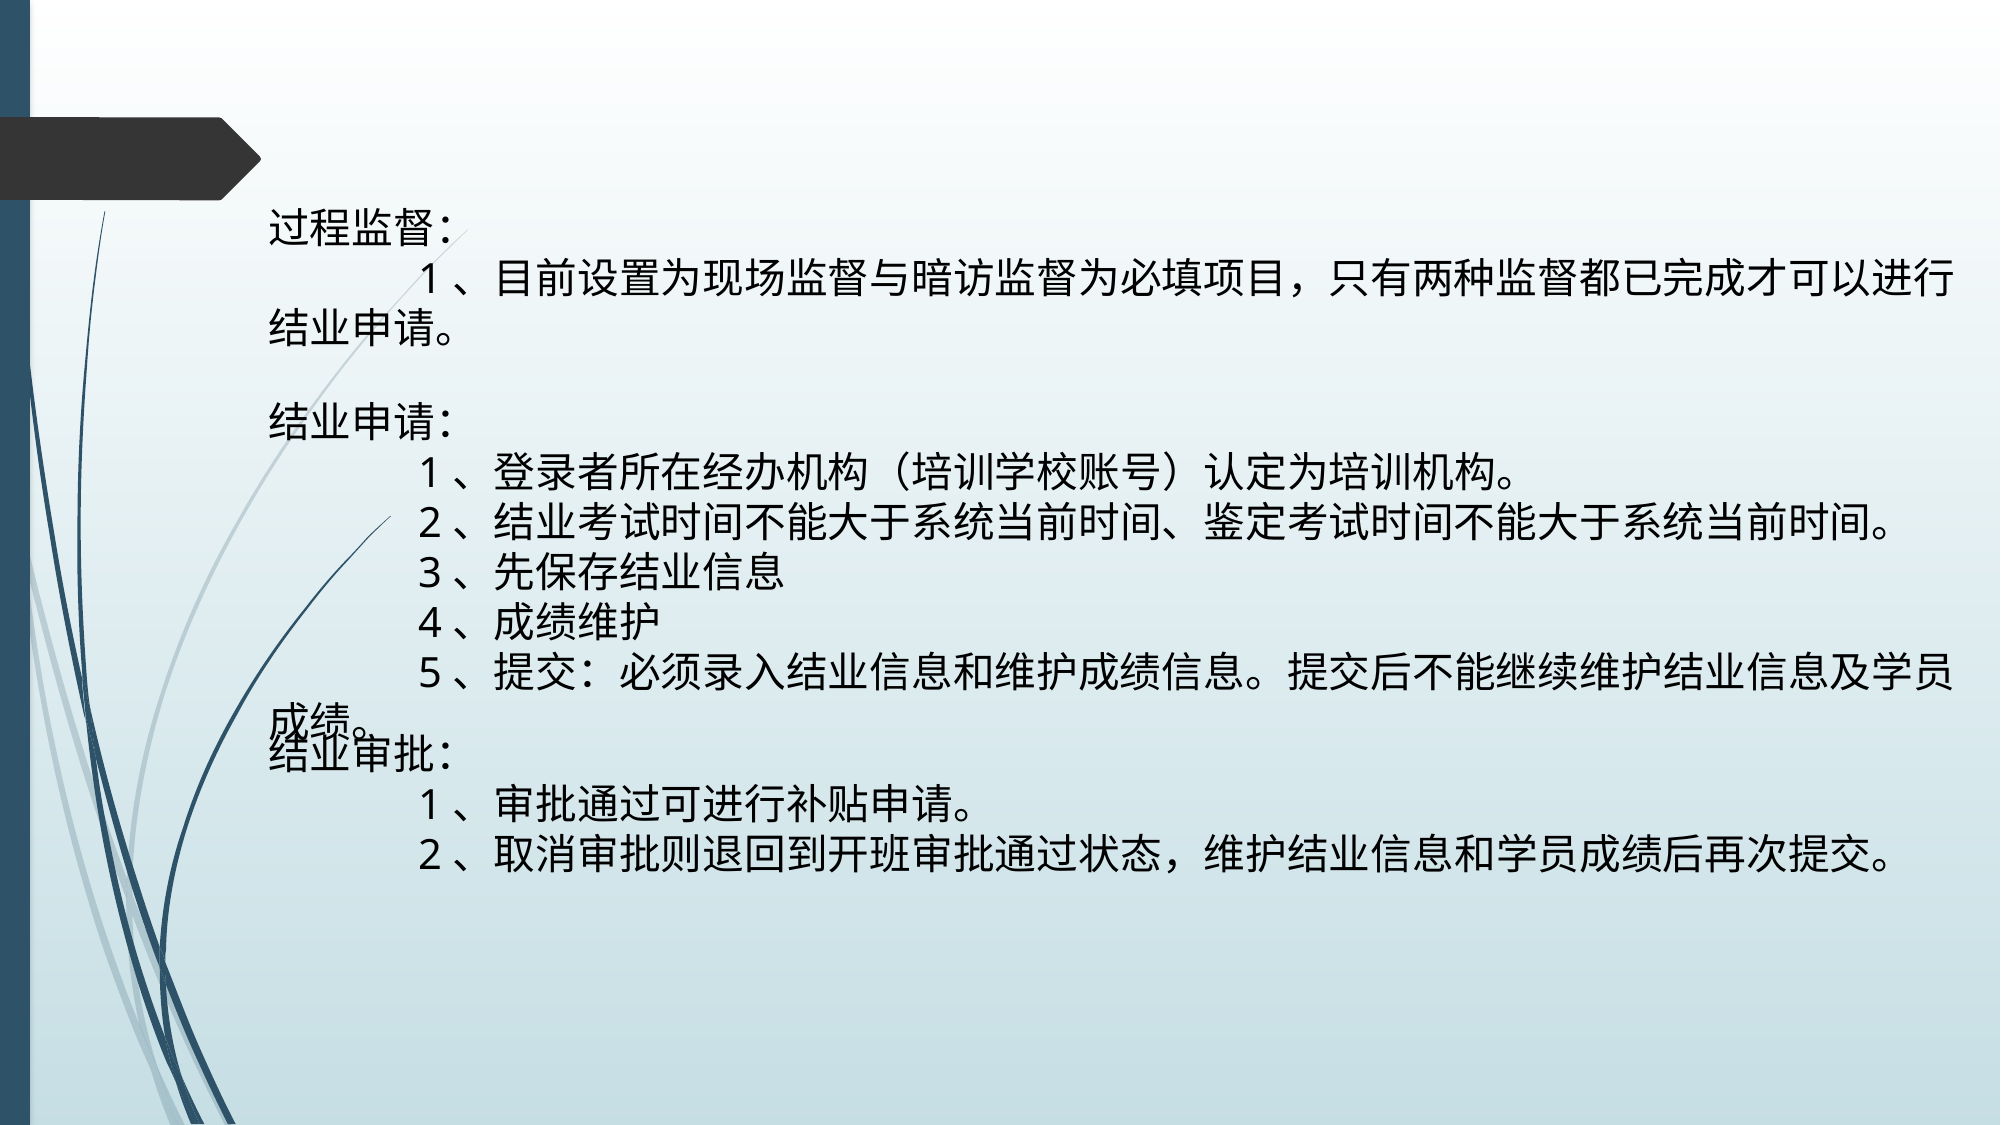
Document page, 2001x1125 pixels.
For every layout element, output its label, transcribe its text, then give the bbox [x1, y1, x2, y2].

text_box 过程监督： 1、目前设置为现场监督与暗访监督为必填项目，只有两种监督都已完成才可以进行结业申请。 [253, 194, 2000, 360]
text_box 结业审批： 1、审批通过可进行补贴申请。 2、取消审批则退回到开班审批通过状态，维护结业信息和学员成绩后再次提交。 [253, 720, 2000, 885]
text_box 结业申请： 1、登录者所在经办机构（培训学校账号）认定为培训机构。 2、结业考试时间不能大于系统当前时间、鉴定考试时间不能大于系统当前时间。 3、先保存结业信息 4、成绩维护 5、提交：必须录入结业信息和维护成绩信息。提交后不能继续维护结业信息及学员成绩。 [253, 388, 2000, 720]
